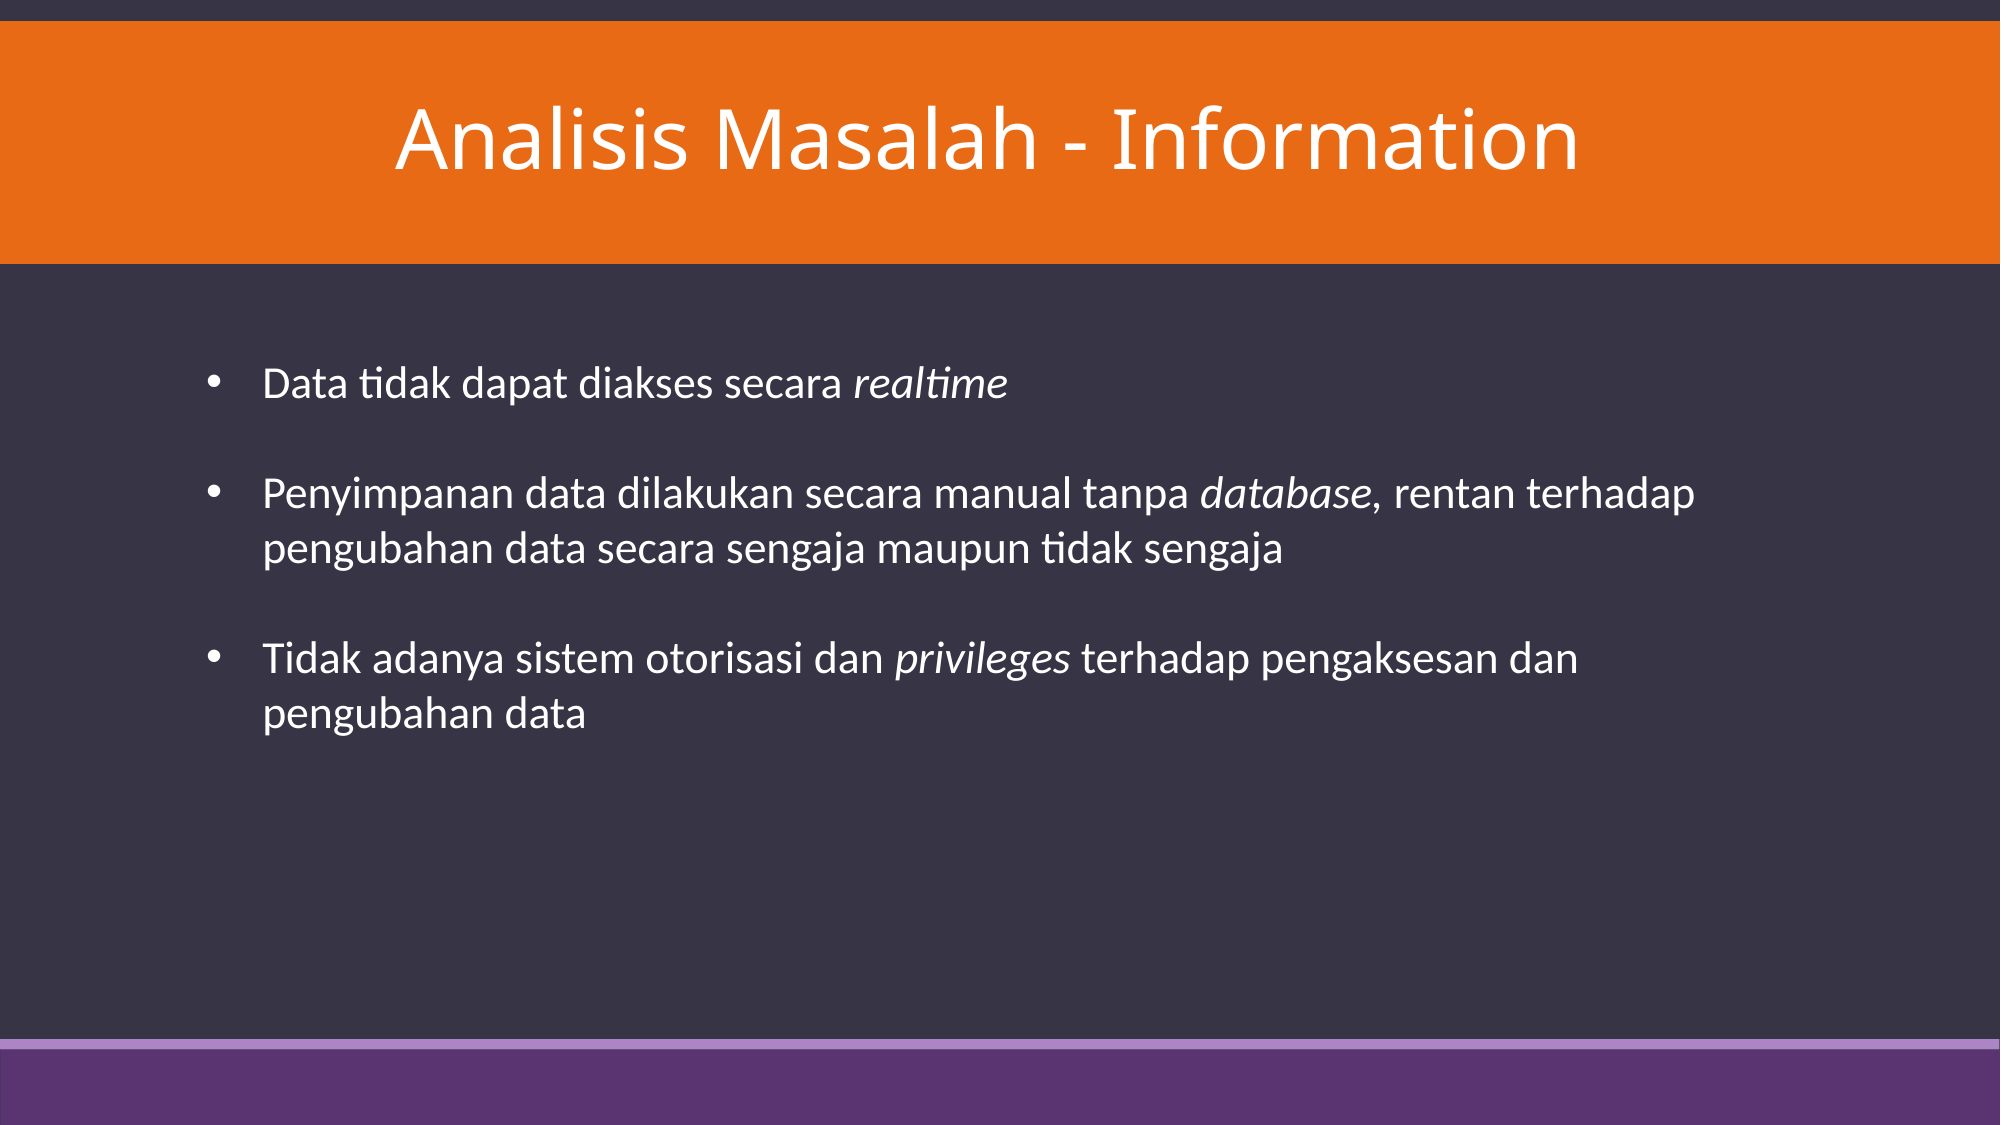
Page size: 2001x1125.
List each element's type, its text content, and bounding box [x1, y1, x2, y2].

picture [0, 21, 2000, 265]
text_box Data tidak dapat diakses secara realtime Penyimpanan data dilakukan secara manual tanpa database, rentan terhadap pengubahan data secara sengaja maupun tidak sengaja Tidak adanya sistem otorisasi dan privileges terhadap pengaksesan dan pengubahan data [191, 345, 1776, 806]
